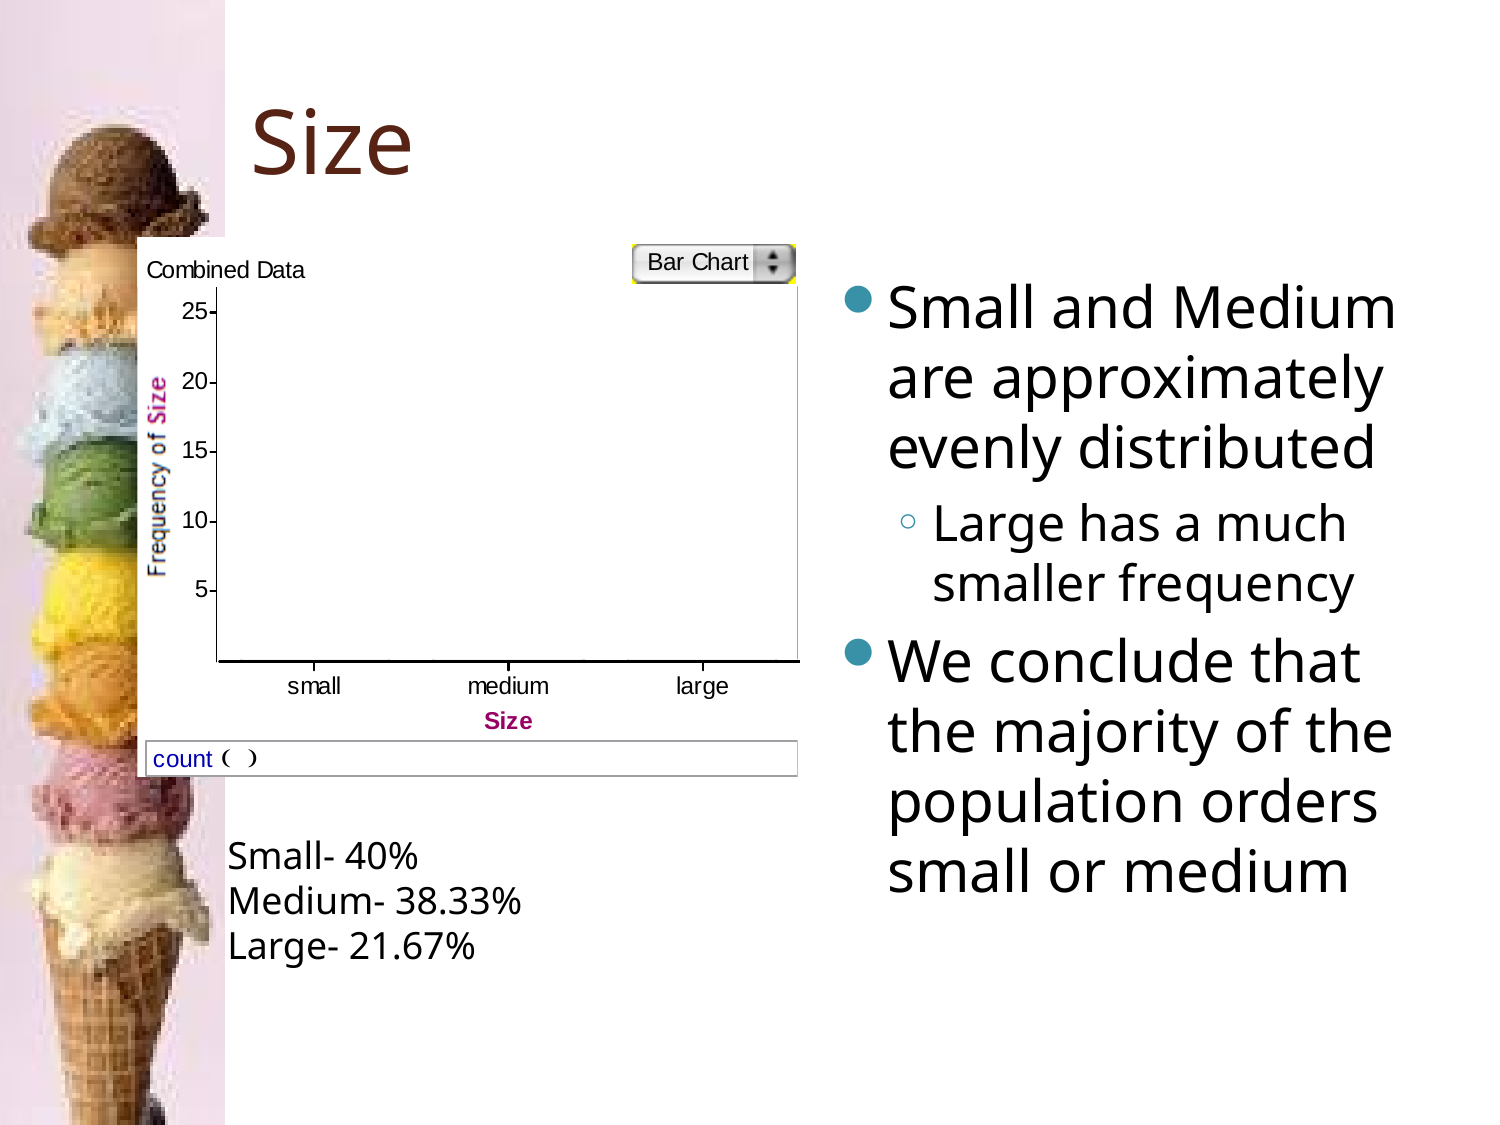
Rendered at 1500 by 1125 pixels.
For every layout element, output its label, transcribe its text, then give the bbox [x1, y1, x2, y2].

title Size [235, 45, 1466, 233]
picture [0, 0, 801, 1125]
text_box Small- 40% Medium- 38.33% Large- 21.67% [233, 824, 838, 975]
list Small and Medium are approximately evenly distributed Large has a much smaller frequency We conclude that the majority of the population orders small or medium [812, 262, 1475, 1005]
